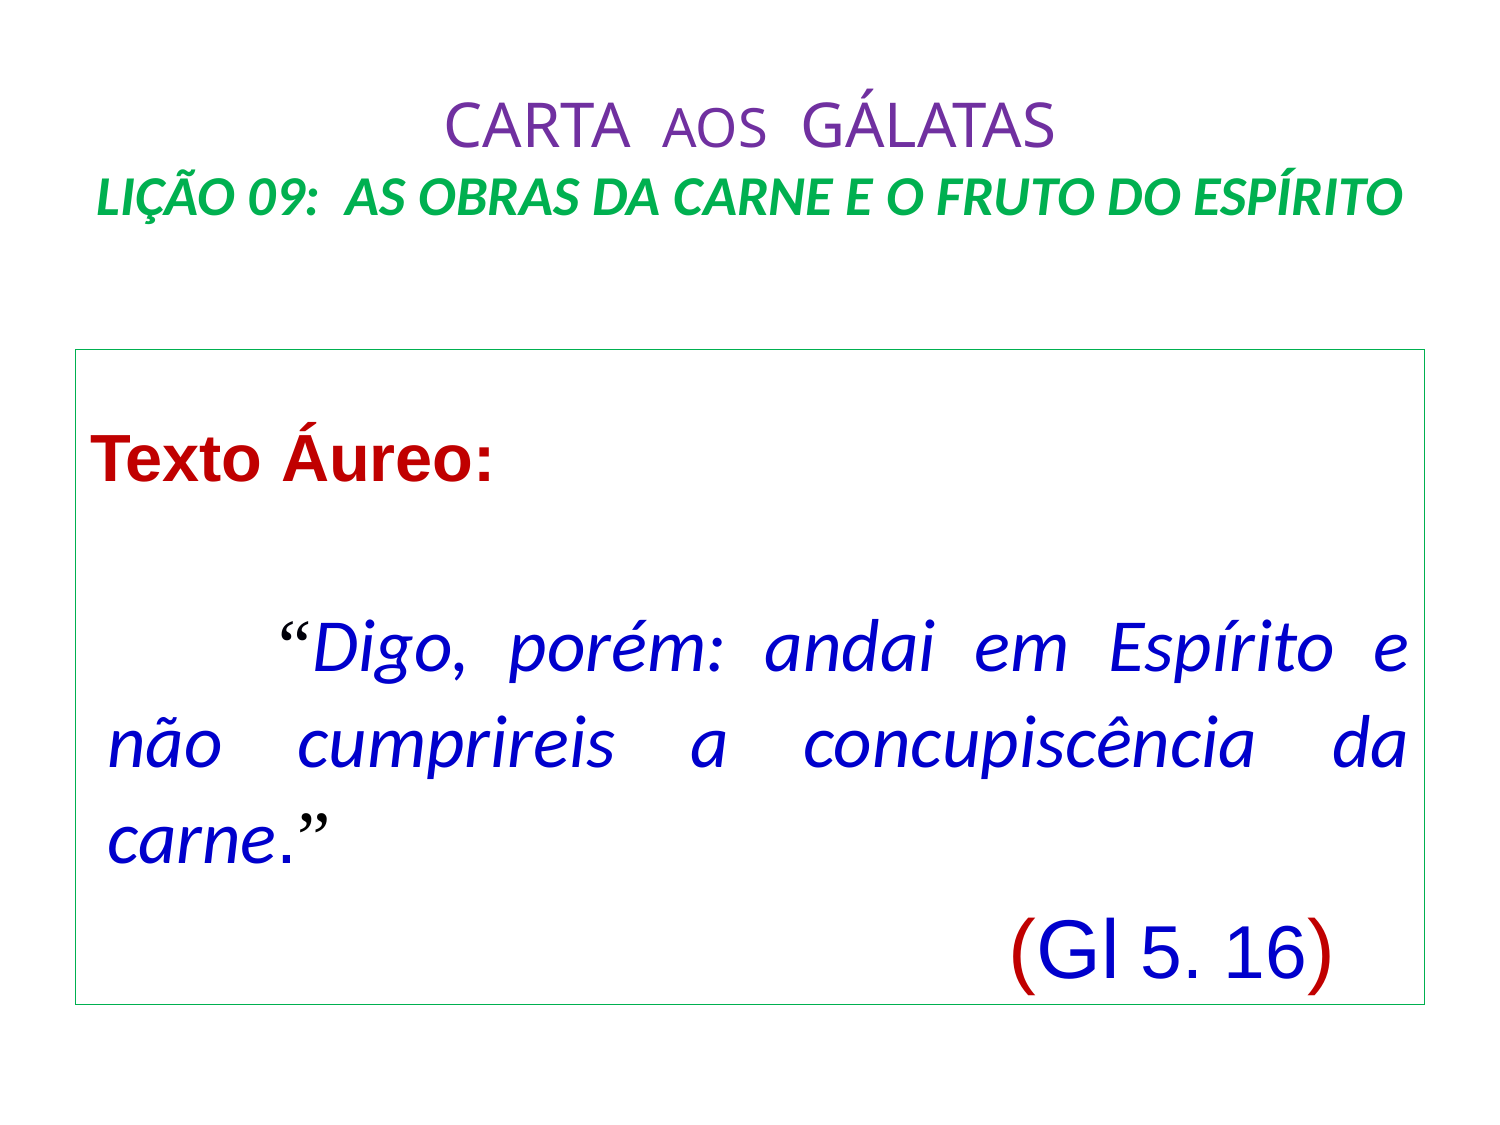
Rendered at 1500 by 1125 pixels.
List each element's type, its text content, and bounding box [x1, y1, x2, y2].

title CARTA AOS GÁLATAS LIÇÃO 09: AS OBRAS DA CARNE E O FRUTO DO ESPÍRITO [75, 45, 1425, 268]
list Texto Áureo: “Digo, porém: andai em Espírito e não cumprireis a concupiscência da carne.” (Gl 5. 16) [75, 349, 1425, 1005]
